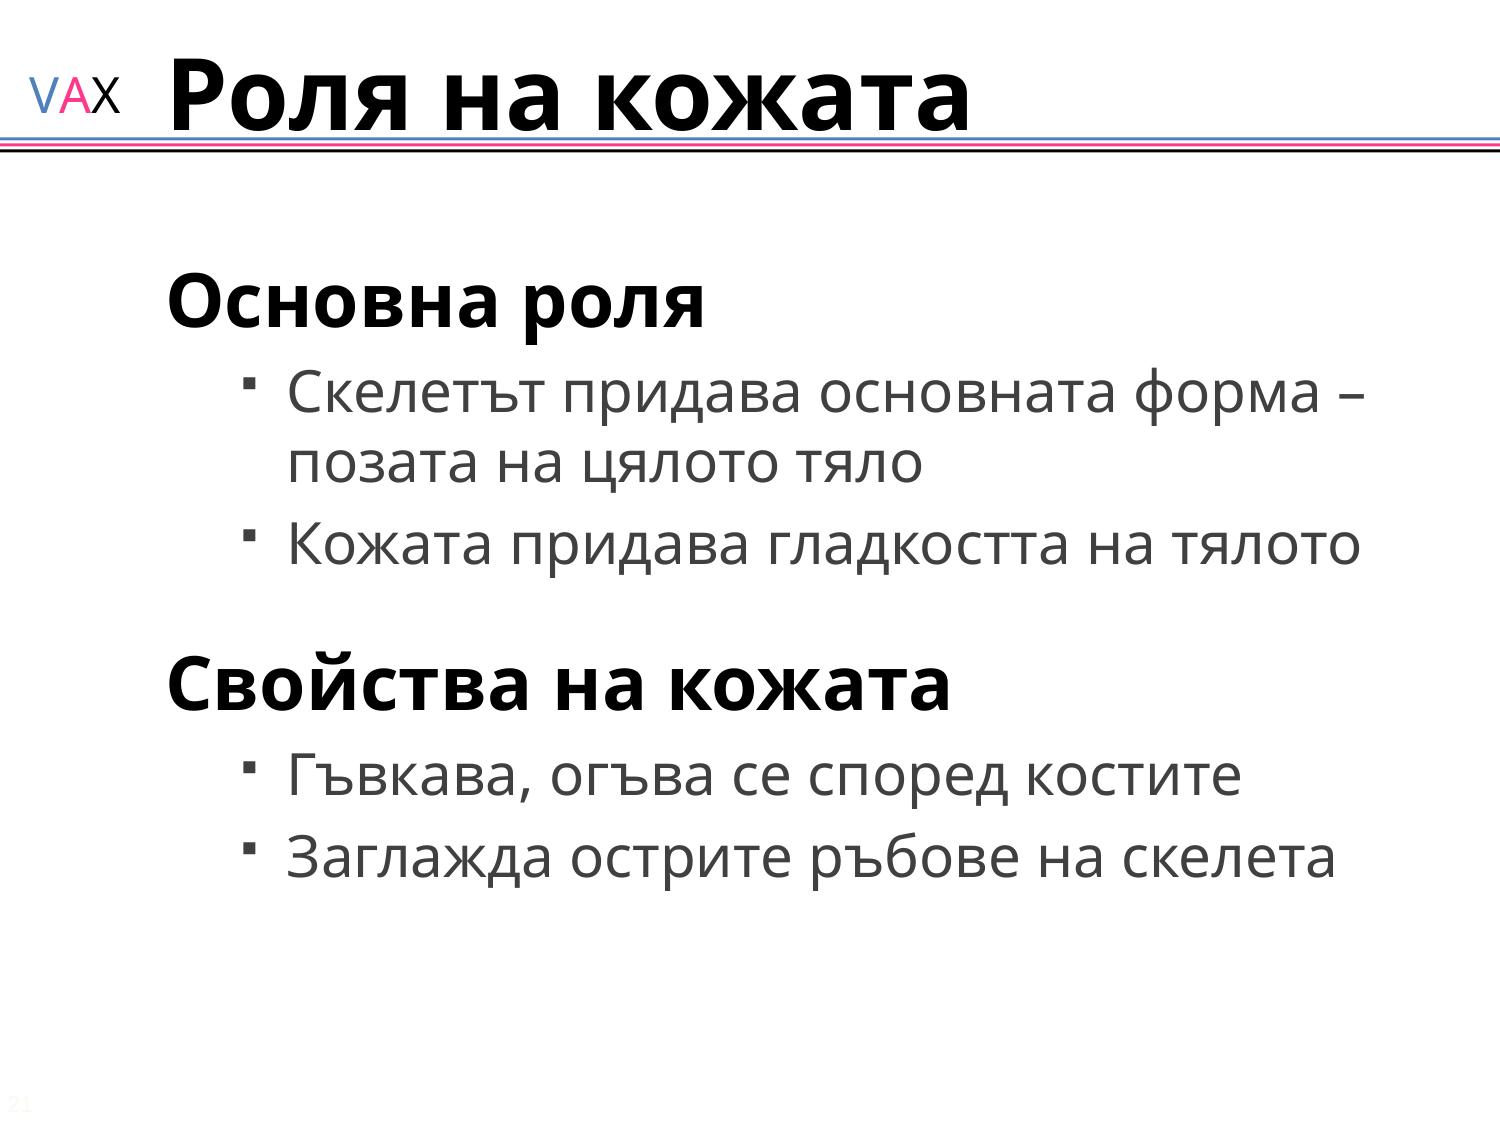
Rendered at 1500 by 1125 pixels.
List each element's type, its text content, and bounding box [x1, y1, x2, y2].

list Основна роля Скелетът придава основната форма – позата на цялото тяло Кожата придава гладкостта на тялото Свойства на кожата Гъвкава, огъва се според костите Заглажда острите ръбове на скелета [150, 200, 1488, 1113]
title Роля на кожата [0, 37, 1500, 144]
